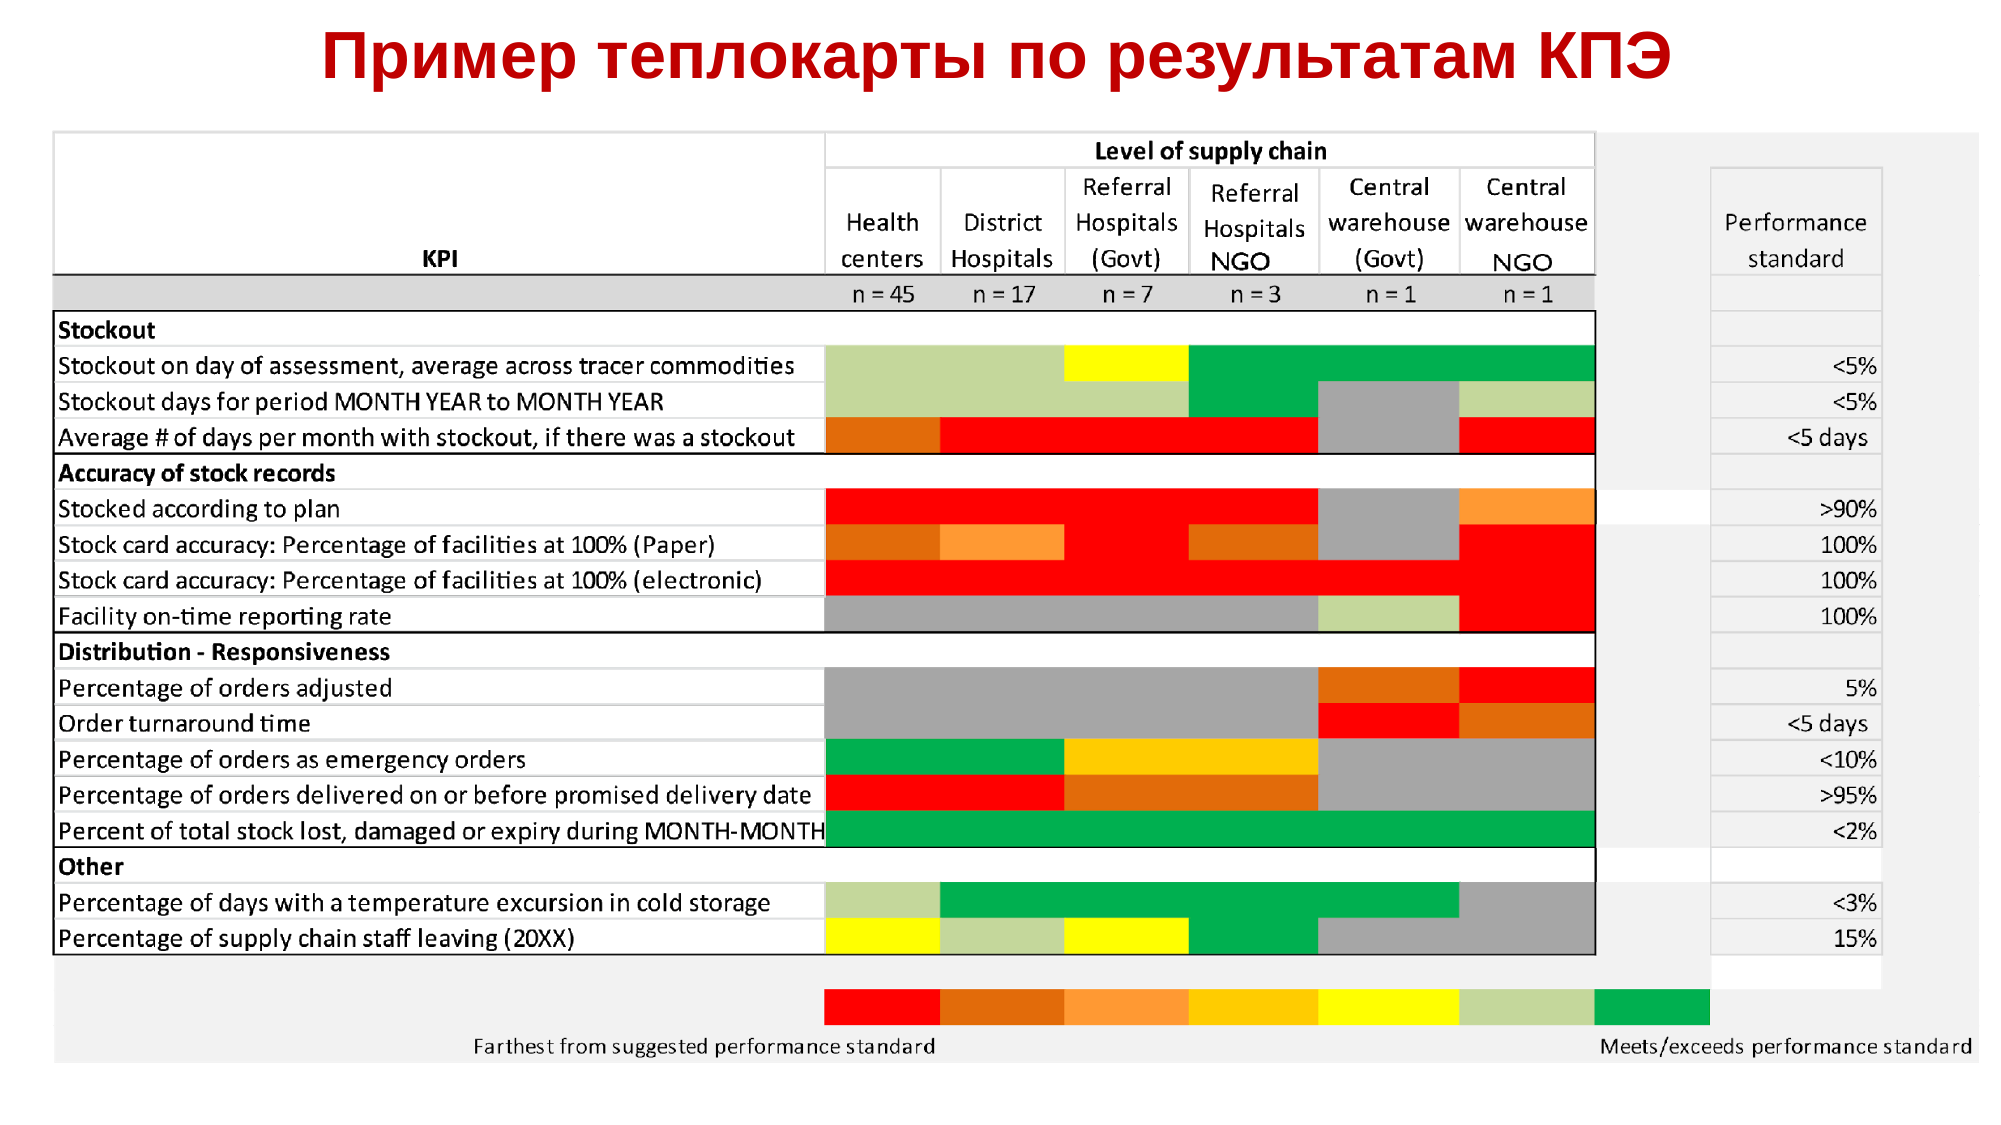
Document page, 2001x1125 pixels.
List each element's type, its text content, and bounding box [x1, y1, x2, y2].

title Пример теплокарты по результатам КПЭ [133, 6, 1863, 107]
picture [52, 130, 2000, 1100]
